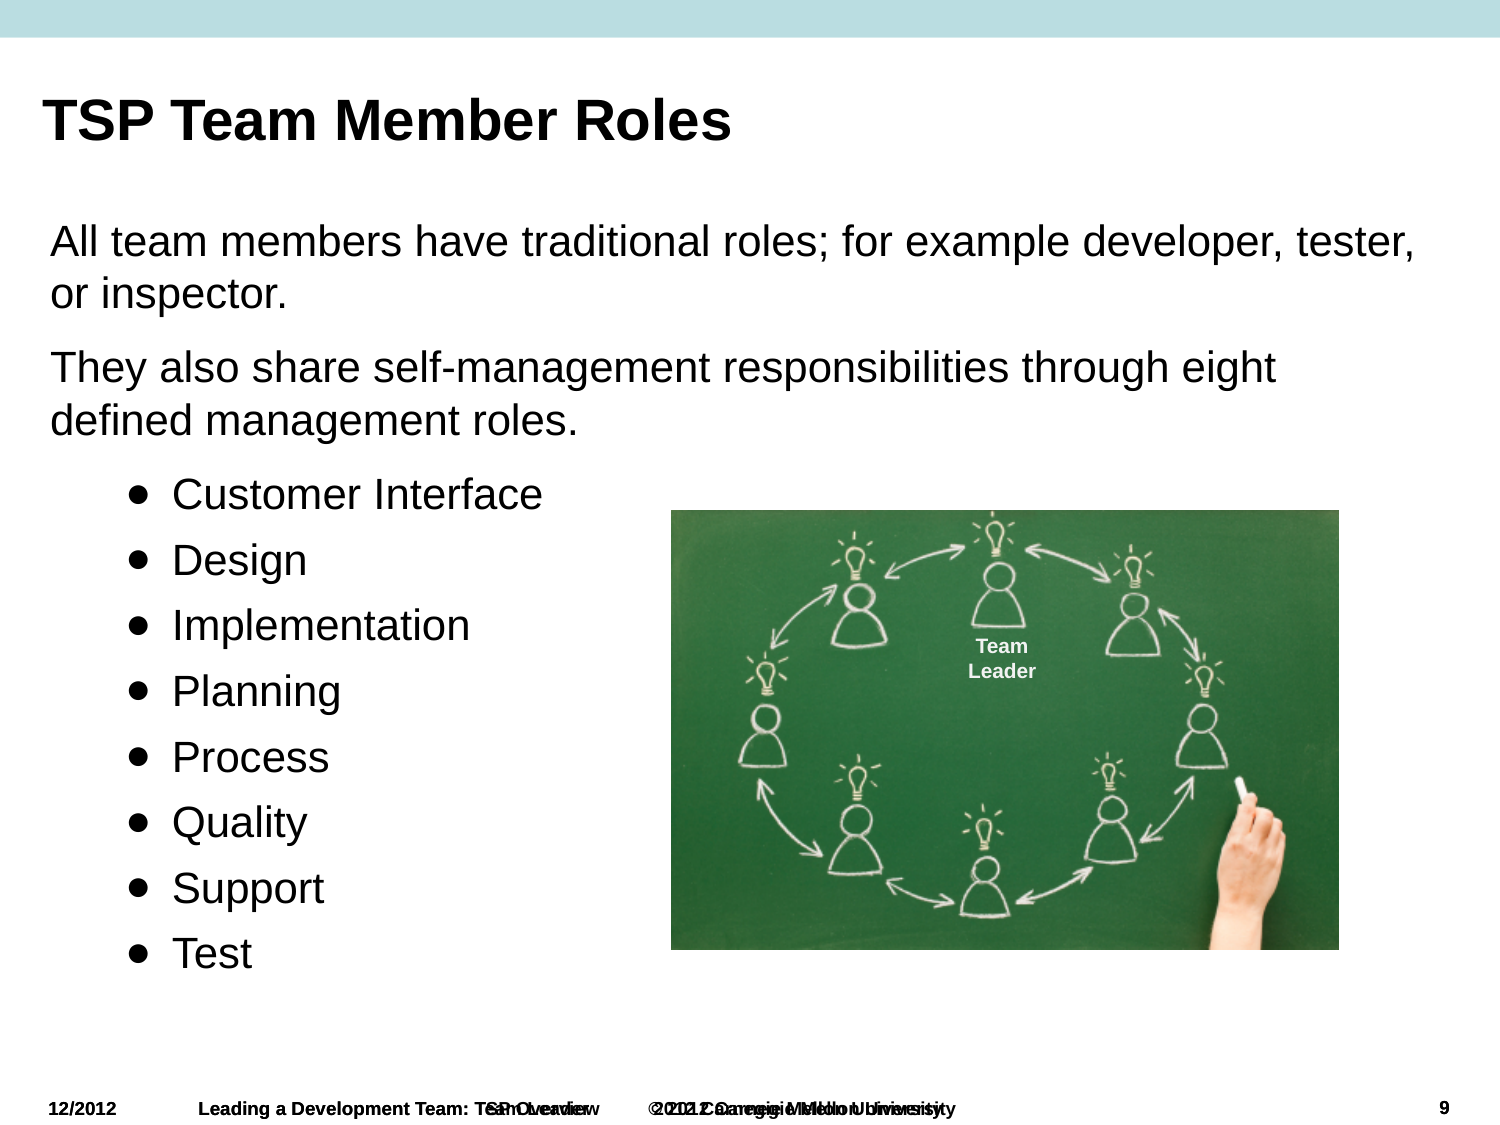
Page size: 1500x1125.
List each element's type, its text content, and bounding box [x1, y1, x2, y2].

picture [671, 510, 1339, 950]
title TSP Team Member Roles [42, 95, 1438, 152]
list All team members have traditional roles; for example developer, tester, or inspector. They also share self-management responsibilities through eight defined management roles. Customer Interface Design Implementation Planning Process Quality Support Test [50, 212, 1437, 975]
